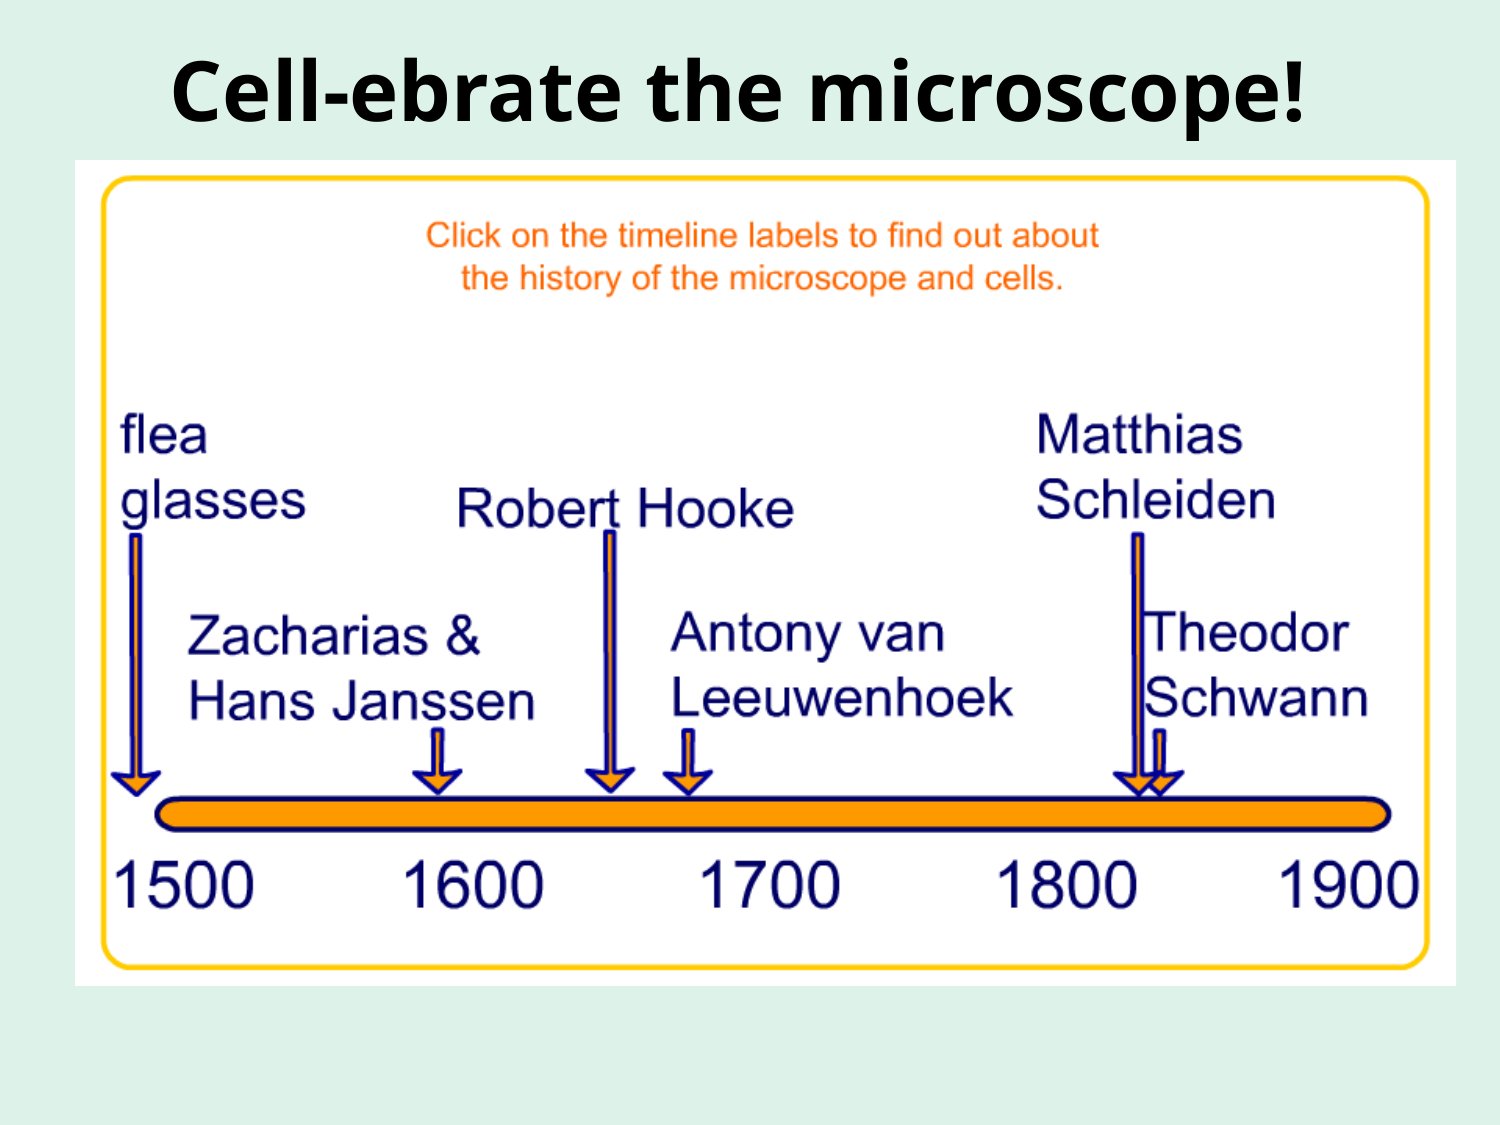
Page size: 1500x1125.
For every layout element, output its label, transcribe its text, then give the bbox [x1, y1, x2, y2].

text_box Cell-ebrate the microscope! [53, 31, 1424, 146]
